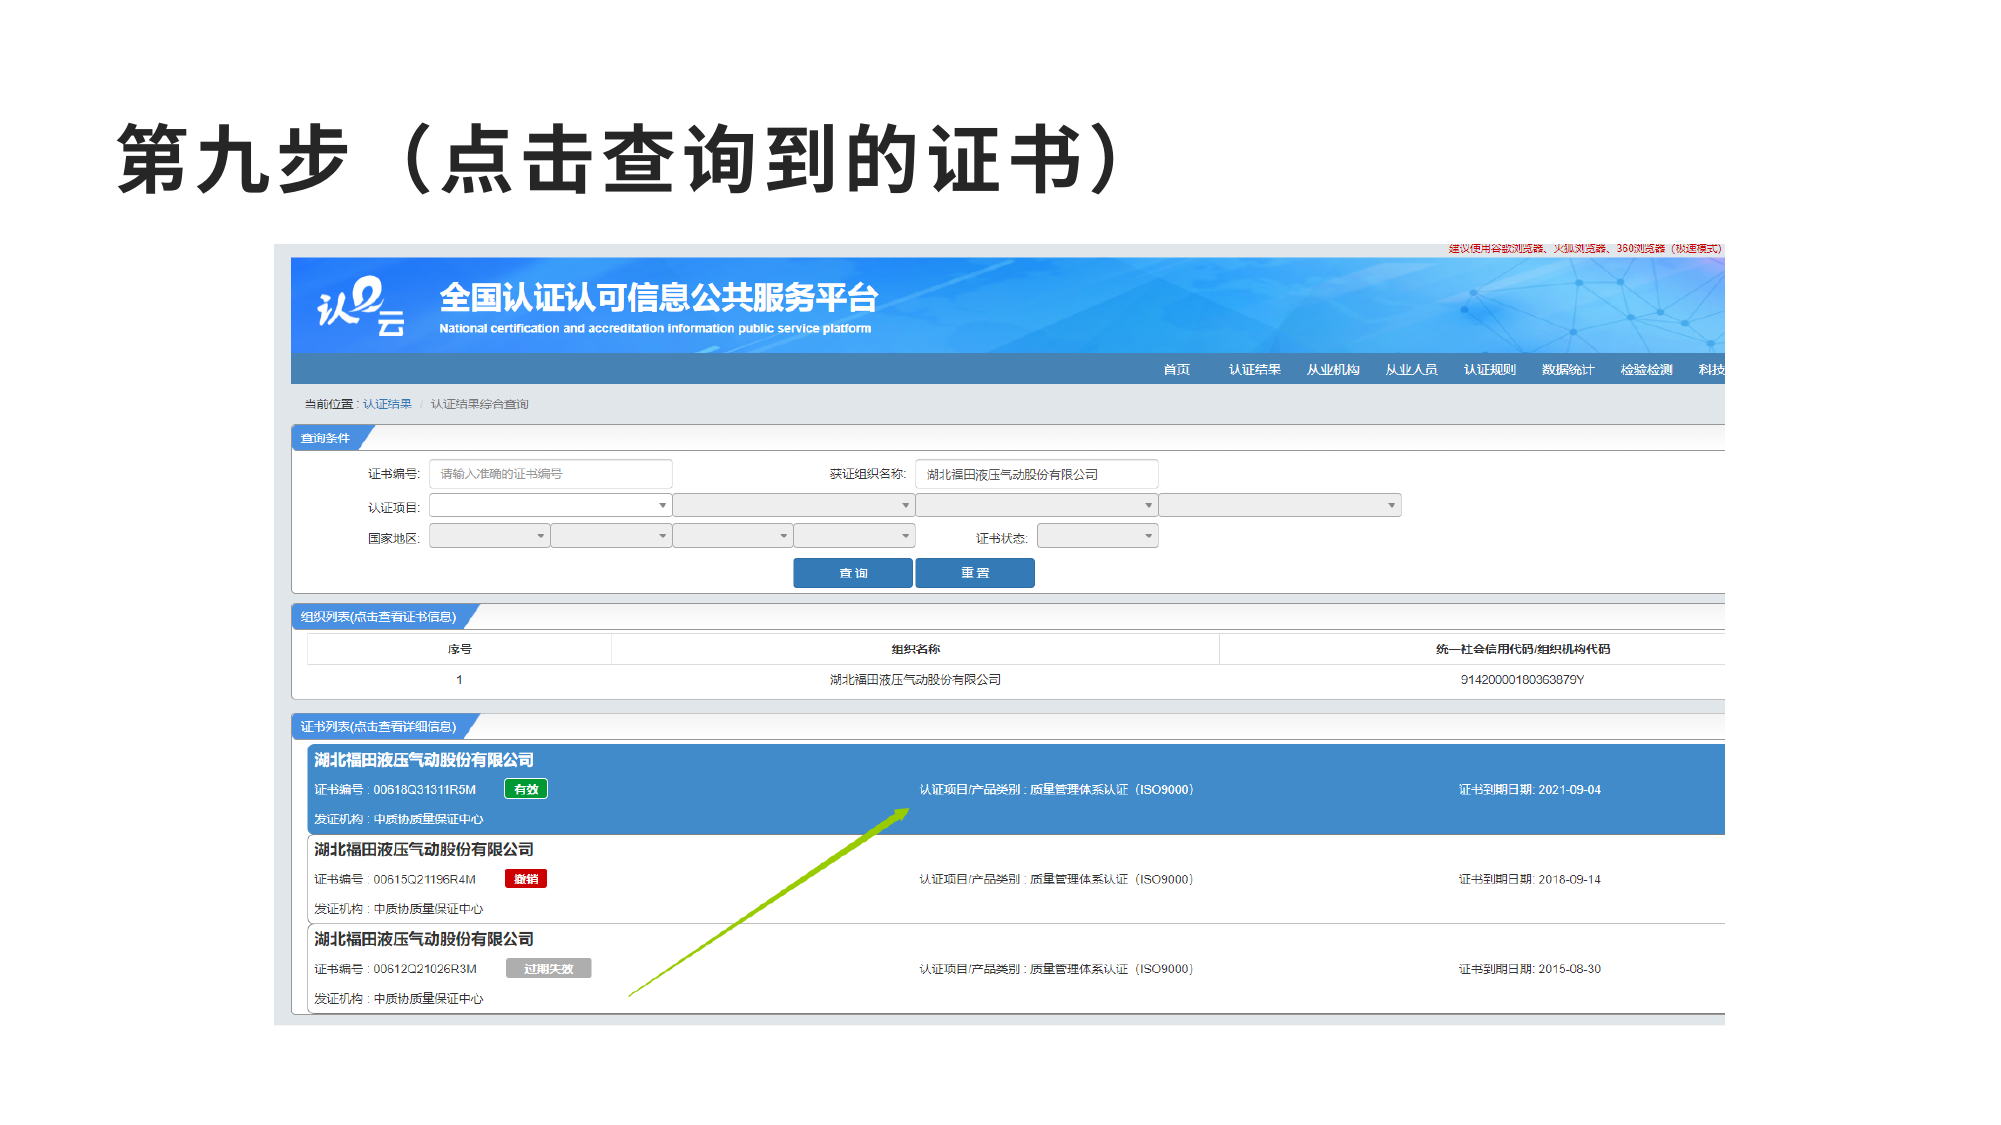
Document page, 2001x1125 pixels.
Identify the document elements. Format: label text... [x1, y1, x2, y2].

title 第九步（点击查询到的证书） [99, 99, 1900, 216]
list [274, 244, 1725, 1026]
